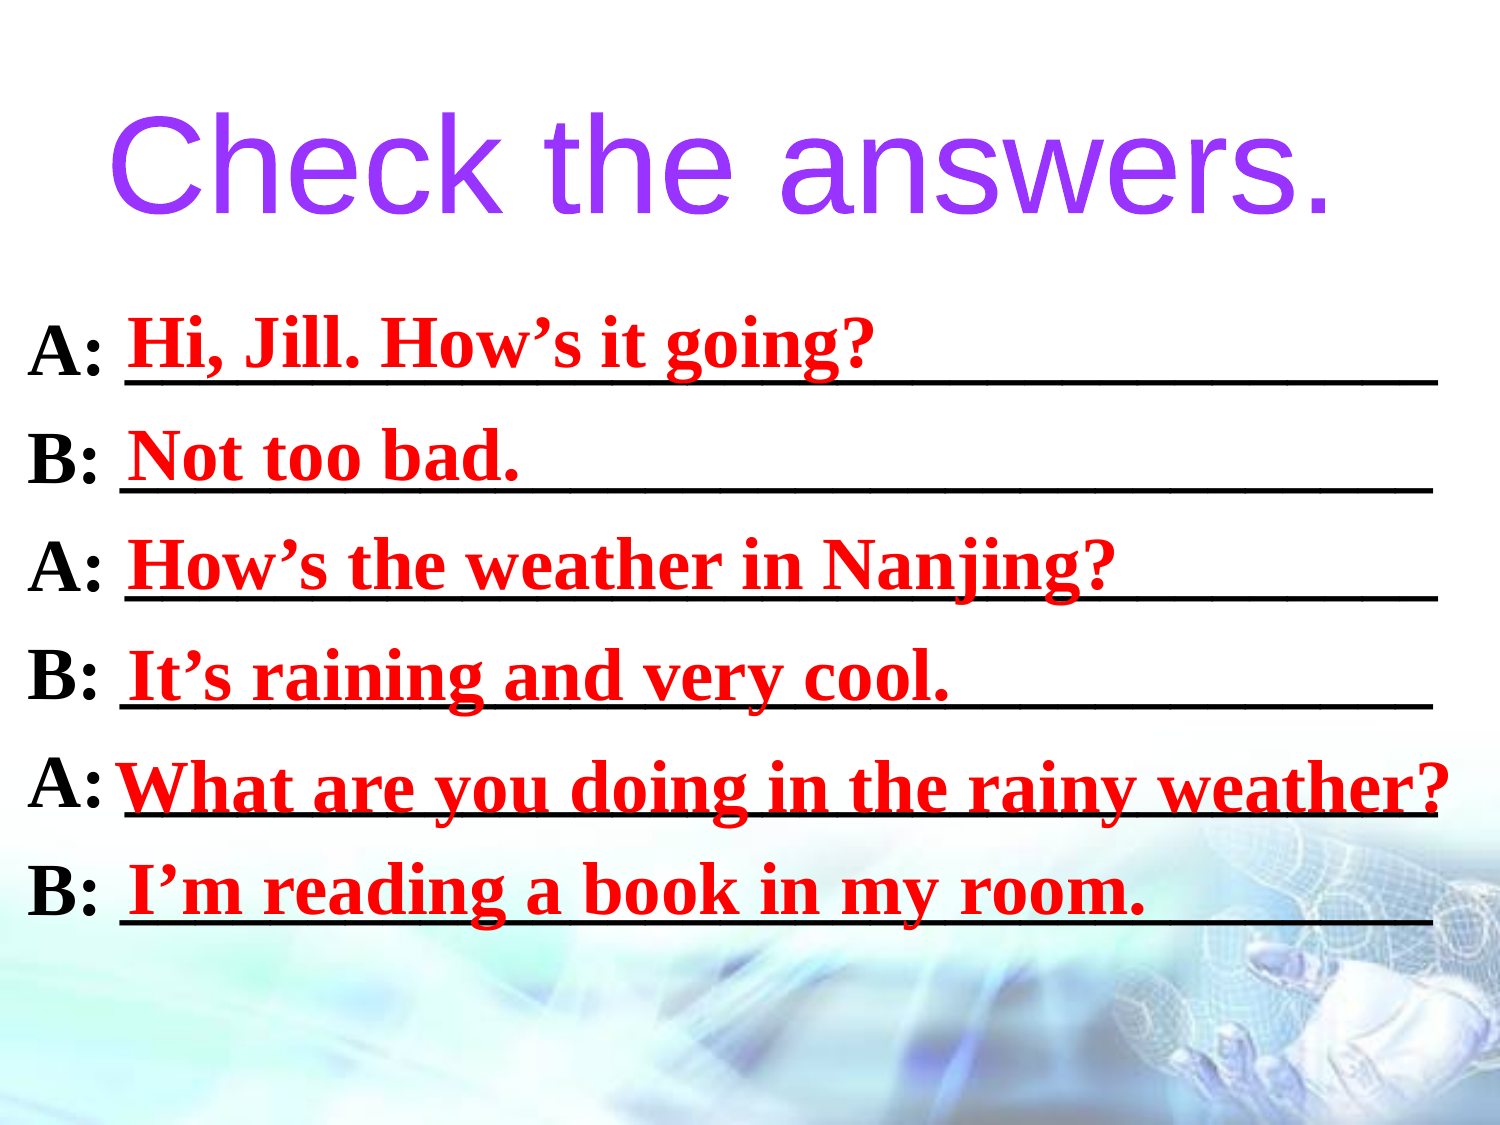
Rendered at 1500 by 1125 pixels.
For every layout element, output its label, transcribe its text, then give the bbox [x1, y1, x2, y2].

text_box Not too bad. [112, 391, 730, 489]
text_box A: ___________________________________ B: ___________________________________ A: ___________________________________ B: ___________________________________ A: ___________________________________ B: ___________________________________ [12, 274, 1475, 1025]
text_box What are you doing in the rainy weather? [99, 712, 1488, 836]
text_box I’m reading a book in my room. [112, 814, 1413, 937]
text_box It’s raining and very cool. [112, 599, 1180, 712]
text_box Hi, Jill. How’s it going? [112, 267, 1113, 391]
picture [0, 0, 1500, 1125]
text_box How’s the weather in Nanjing? [112, 489, 1380, 612]
